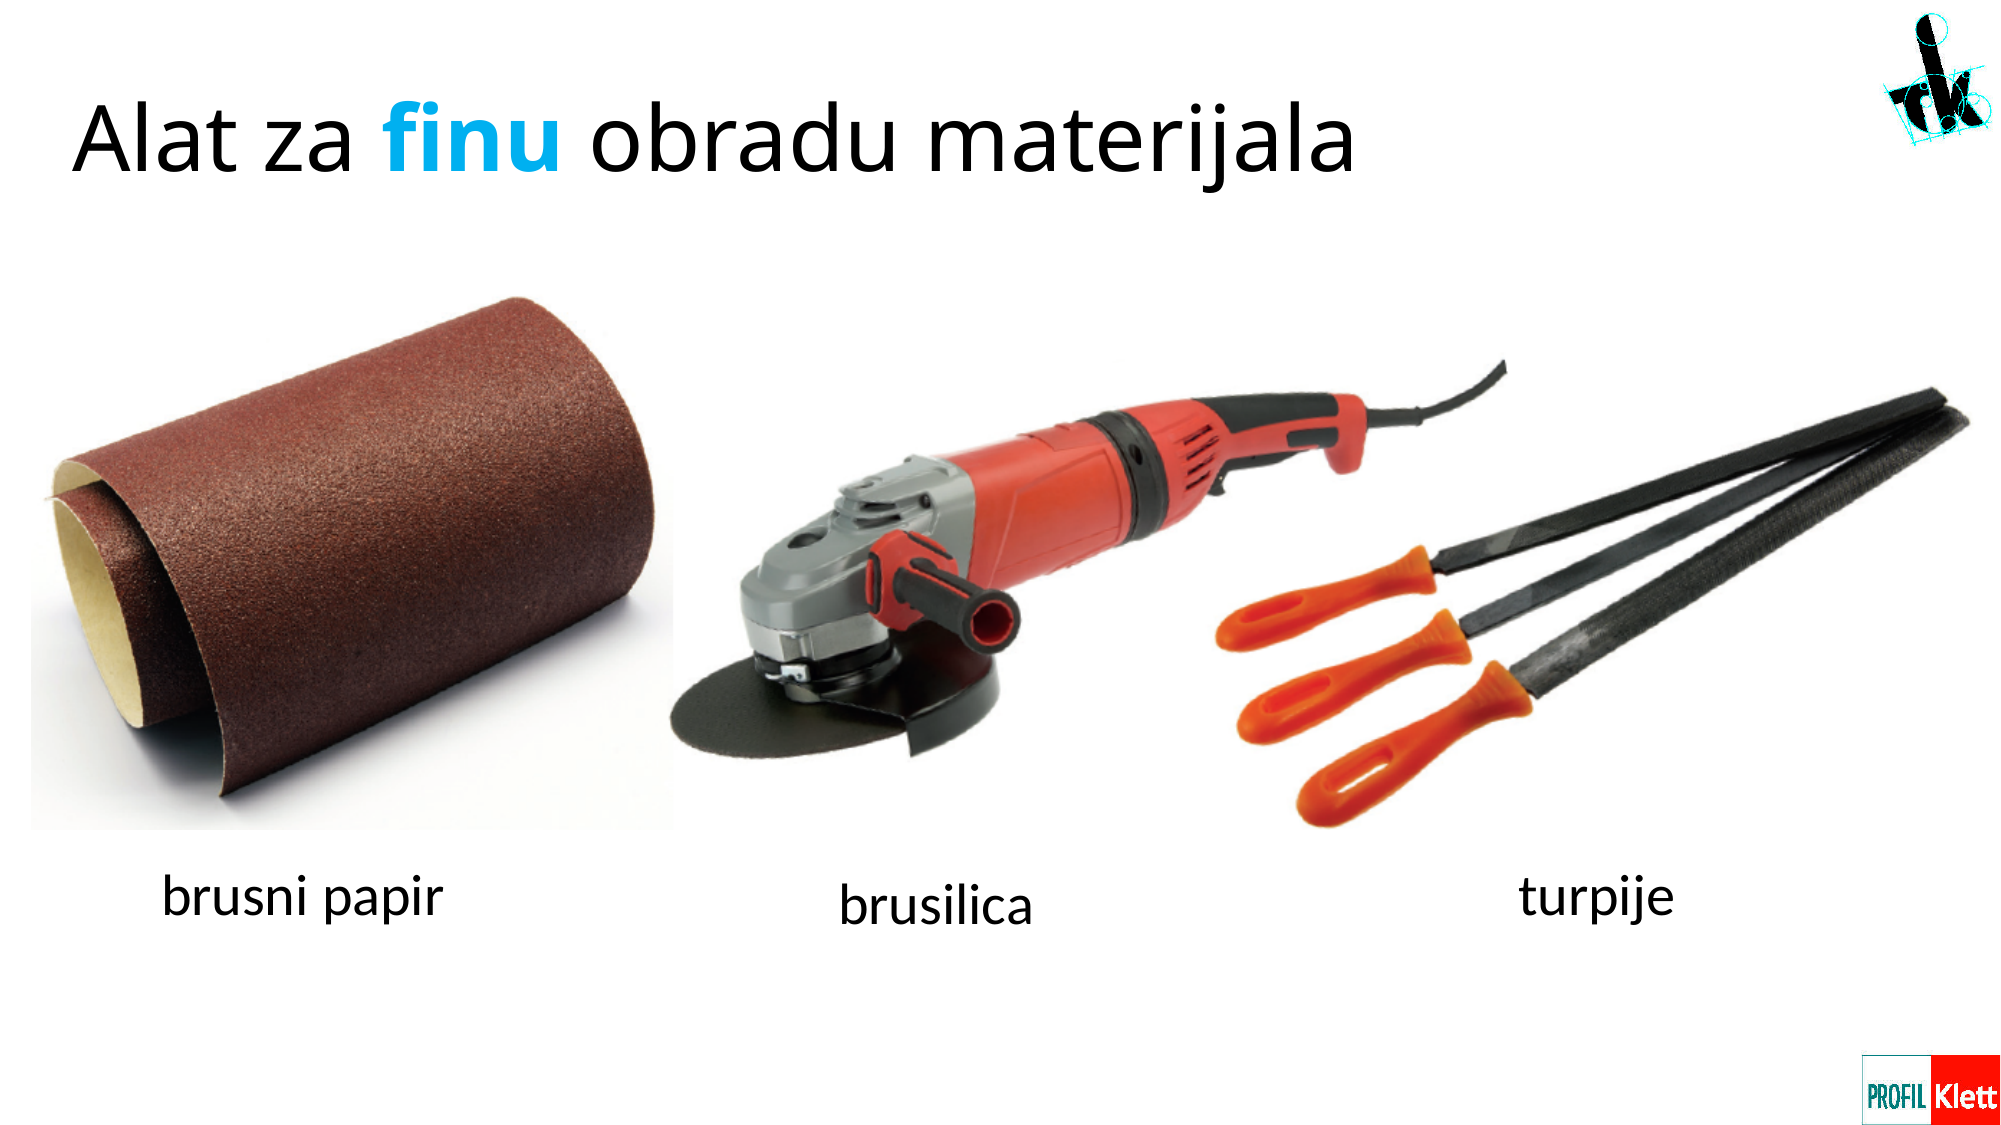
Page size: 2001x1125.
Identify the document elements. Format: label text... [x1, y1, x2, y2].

text_box turpije [1503, 850, 1691, 935]
text_box brusilica [823, 858, 1050, 944]
text_box brusni papir [146, 850, 460, 935]
title Alat za finu obradu materijala [56, 33, 1782, 251]
picture [0, 0, 2001, 1125]
